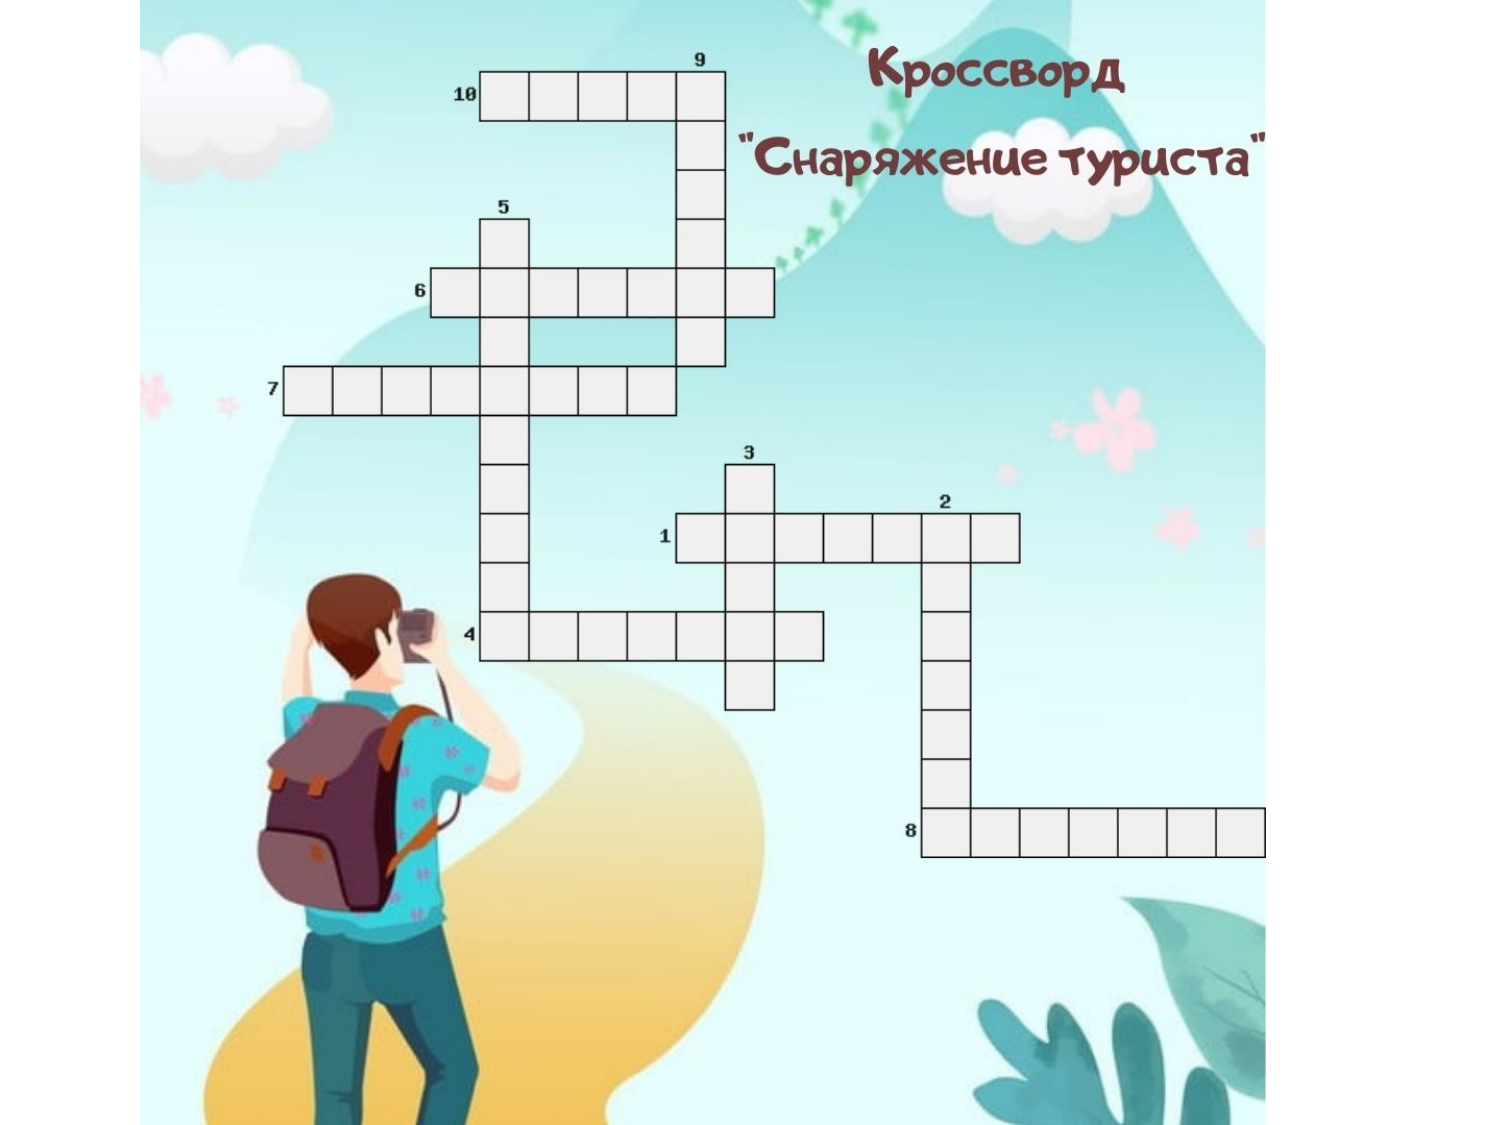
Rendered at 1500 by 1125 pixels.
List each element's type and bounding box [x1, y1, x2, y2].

list [140, 0, 1266, 1125]
